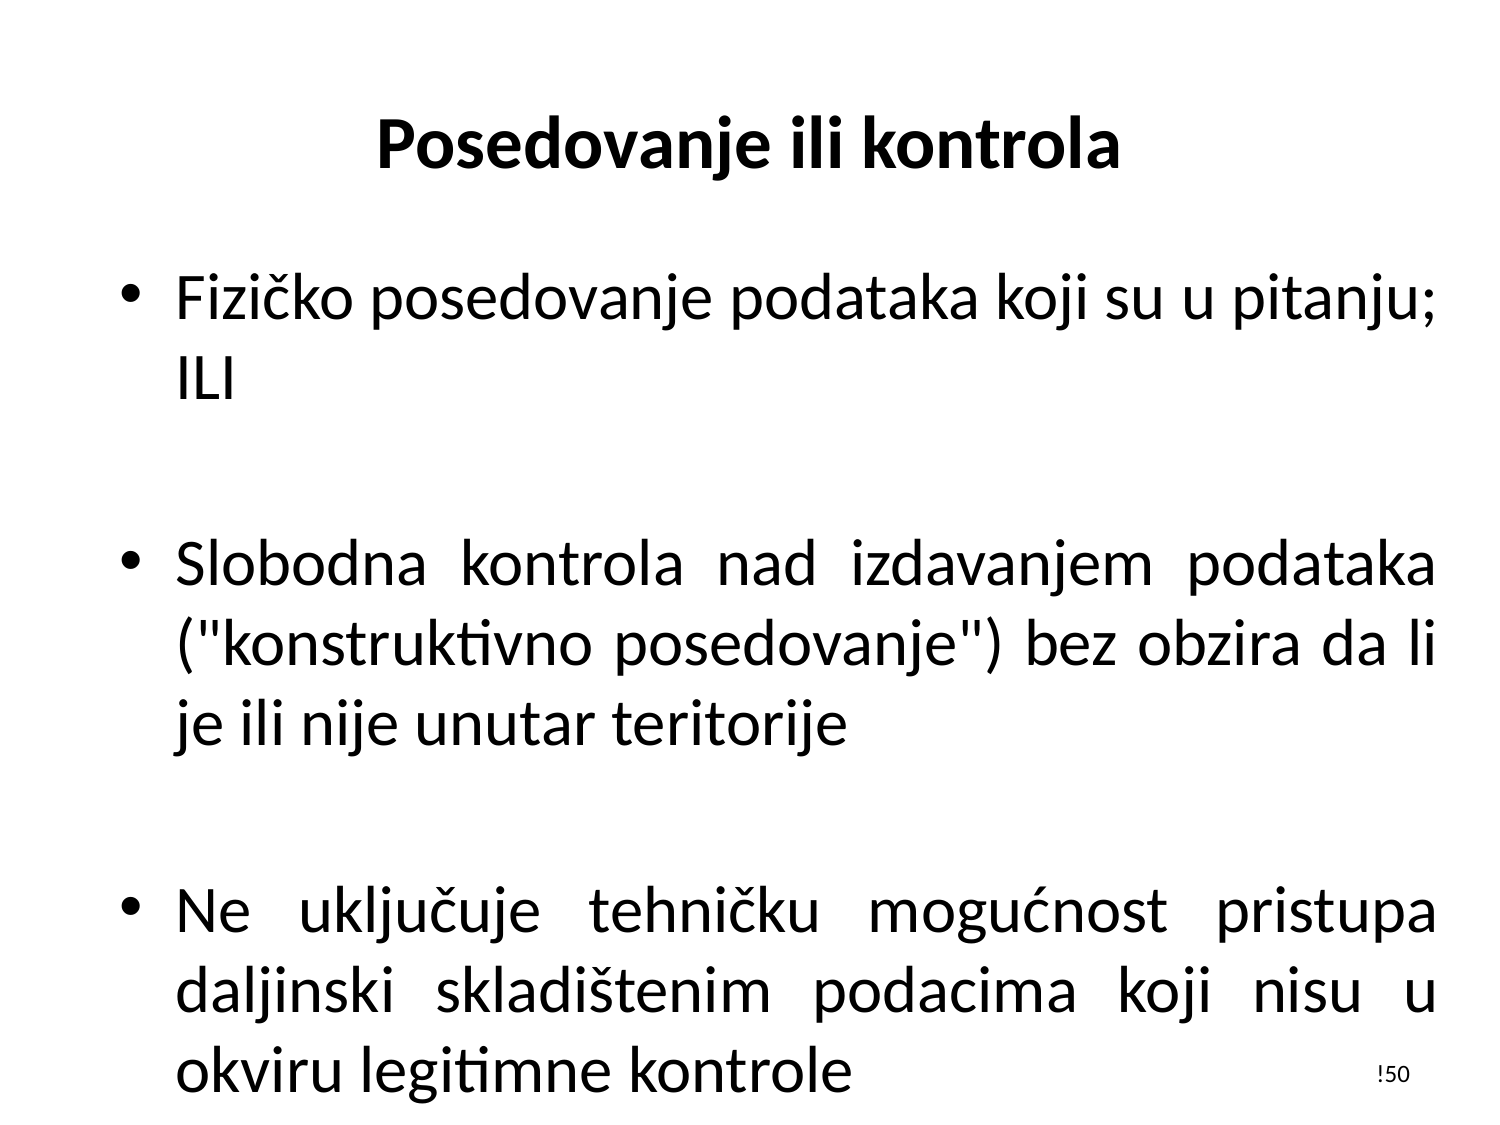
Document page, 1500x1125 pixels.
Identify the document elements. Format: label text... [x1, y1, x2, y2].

list Fizičko posedovanje podataka koji su u pitanju; ILI Slobodna kontrola nad izdavanjem podataka ("konstruktivno posedovanje") bez obzira da li je ili nije unutar teritorije Ne uključuje tehničku mogućnost pristupa daljinski skladištenim podacima koji nisu u okviru legitimne kontrole [103, 244, 1455, 988]
title Posedovanje ili kontrola [74, 44, 1426, 233]
slide_number !50 [1074, 1042, 1425, 1103]
